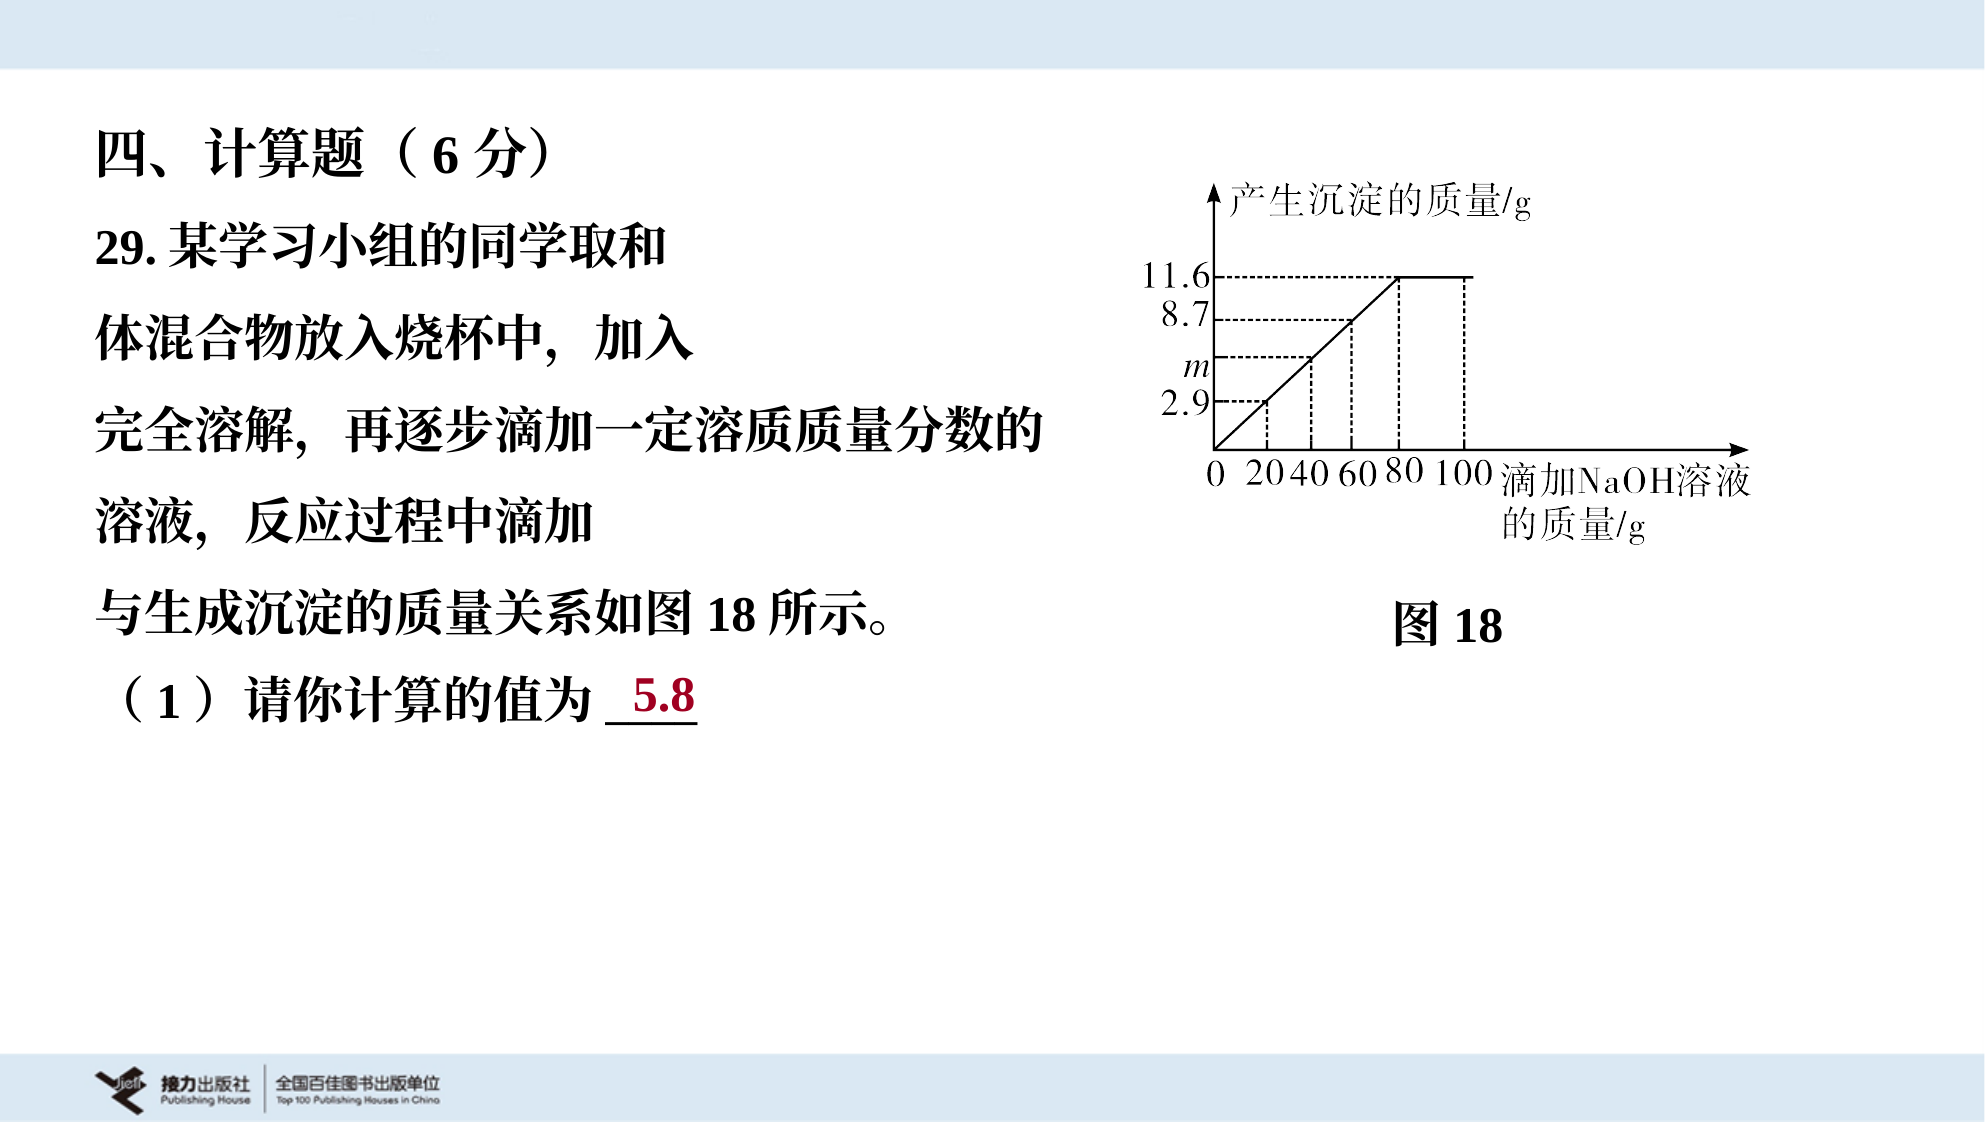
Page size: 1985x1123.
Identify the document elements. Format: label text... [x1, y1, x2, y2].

text_box 图18 [1391, 565, 1504, 713]
picture [0, 0, 1985, 1122]
text_box 5.8 [614, 634, 714, 722]
text_box 四、计算题（6分） [94, 88, 1892, 207]
